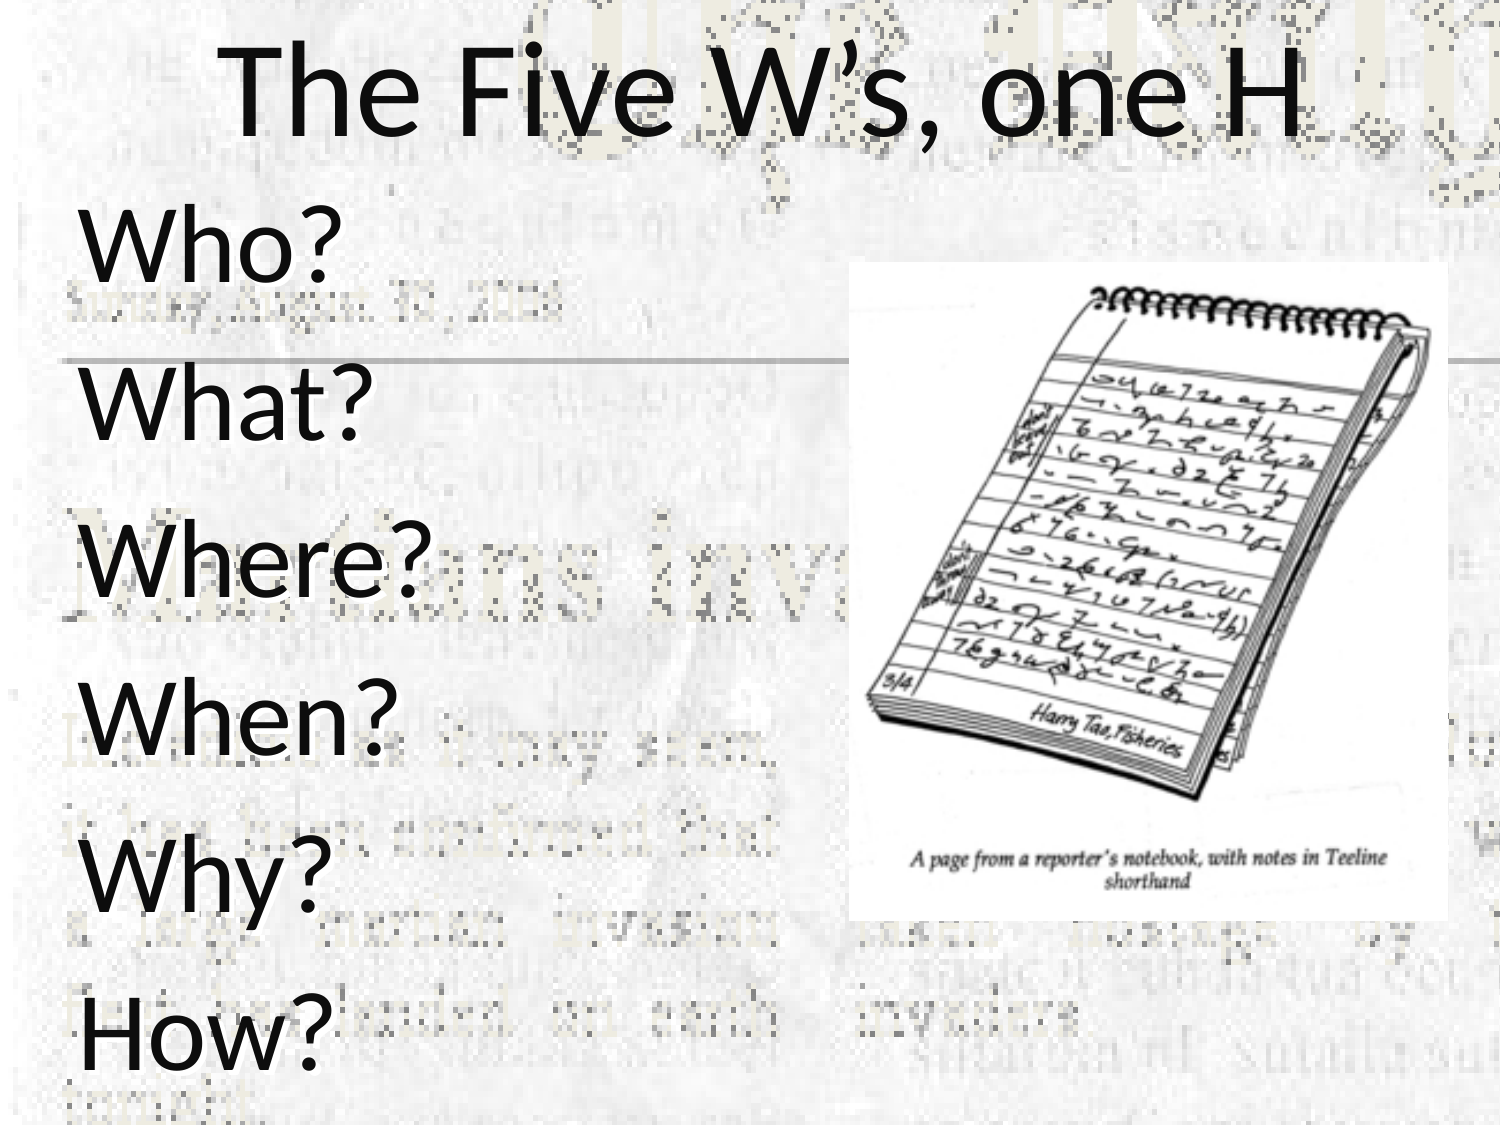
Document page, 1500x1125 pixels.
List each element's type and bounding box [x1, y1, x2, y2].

picture [849, 262, 1449, 921]
list [0, 0, 1500, 1125]
